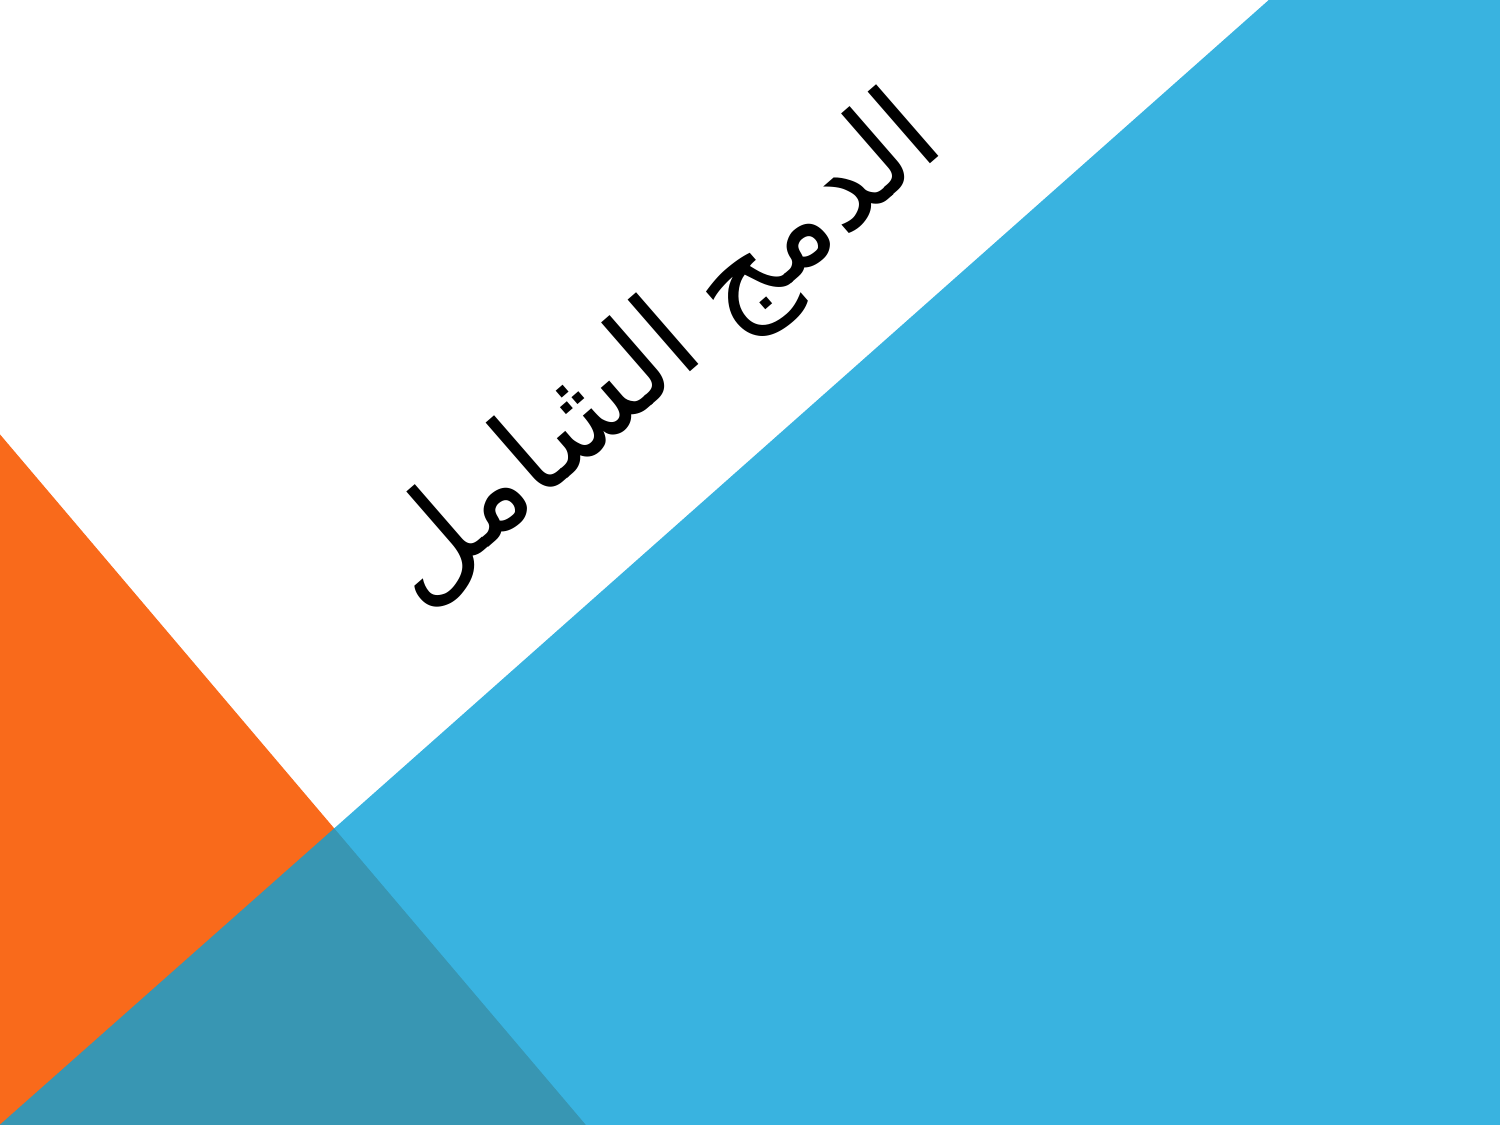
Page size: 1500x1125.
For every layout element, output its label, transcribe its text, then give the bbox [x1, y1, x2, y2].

title الدمج الشامل [257, 0, 998, 658]
